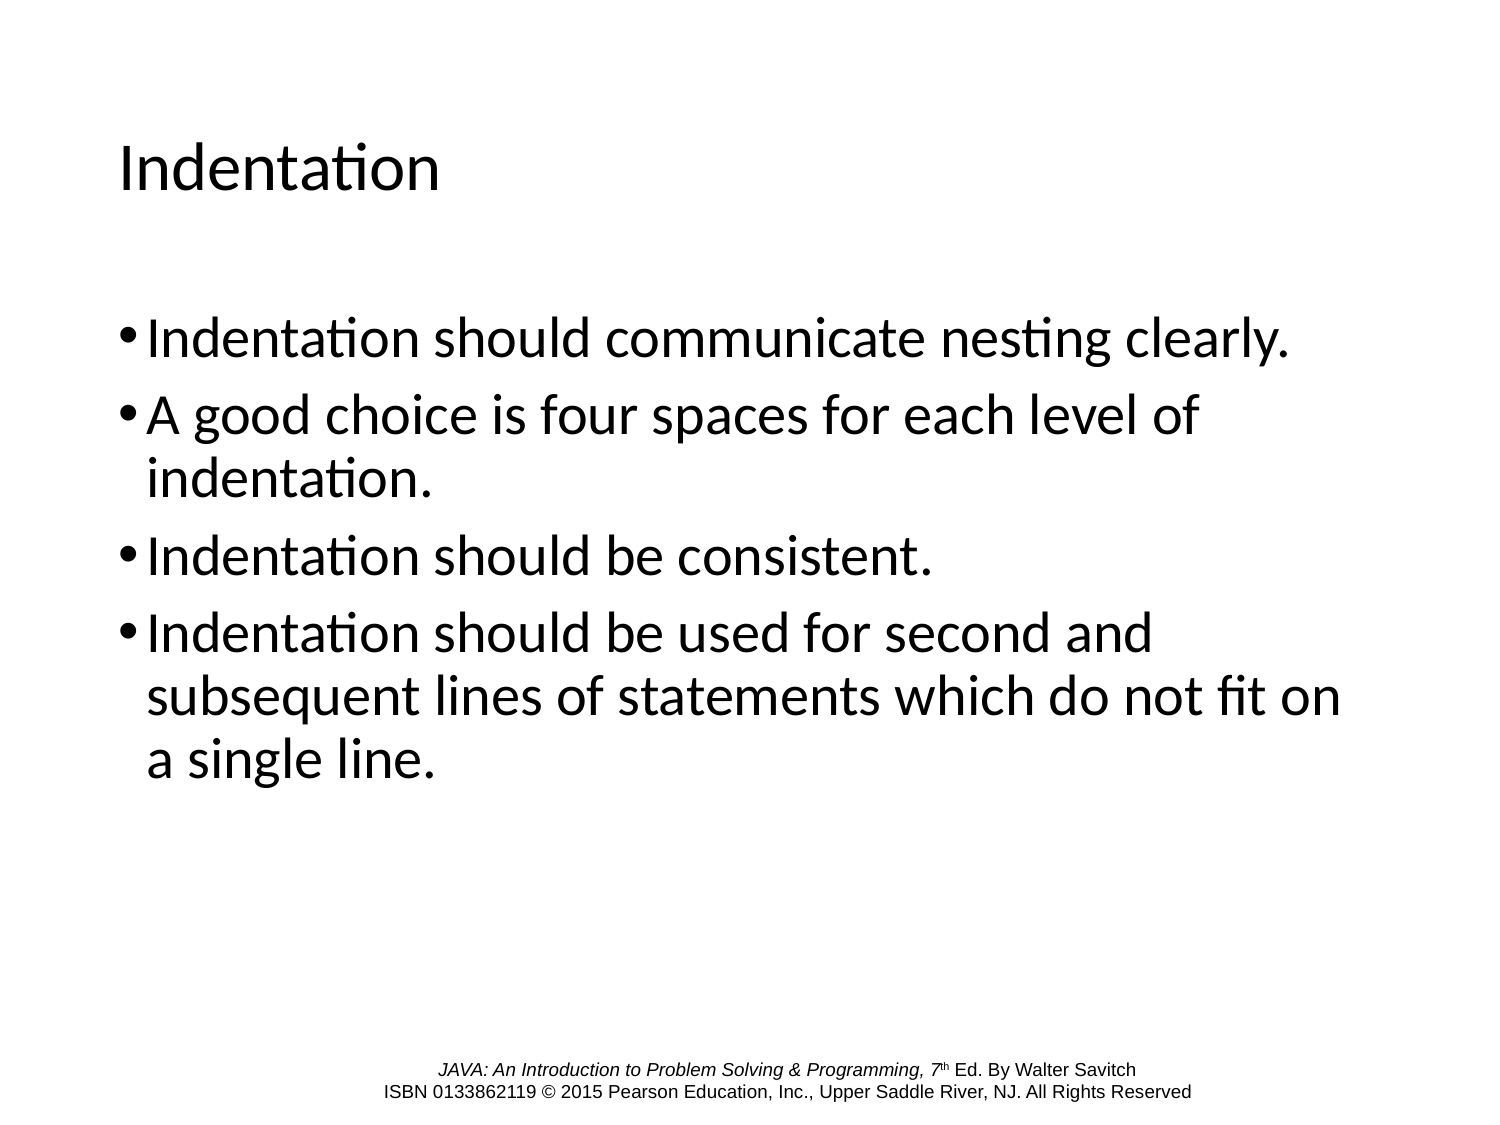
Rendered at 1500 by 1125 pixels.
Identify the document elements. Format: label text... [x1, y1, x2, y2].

list Indentation should communicate nesting clearly. A good choice is four spaces for each level of indentation. Indentation should be consistent. Indentation should be used for second and subsequent lines of statements which do not fit on a single line. [103, 299, 1397, 1014]
title Indentation [103, 59, 1397, 278]
